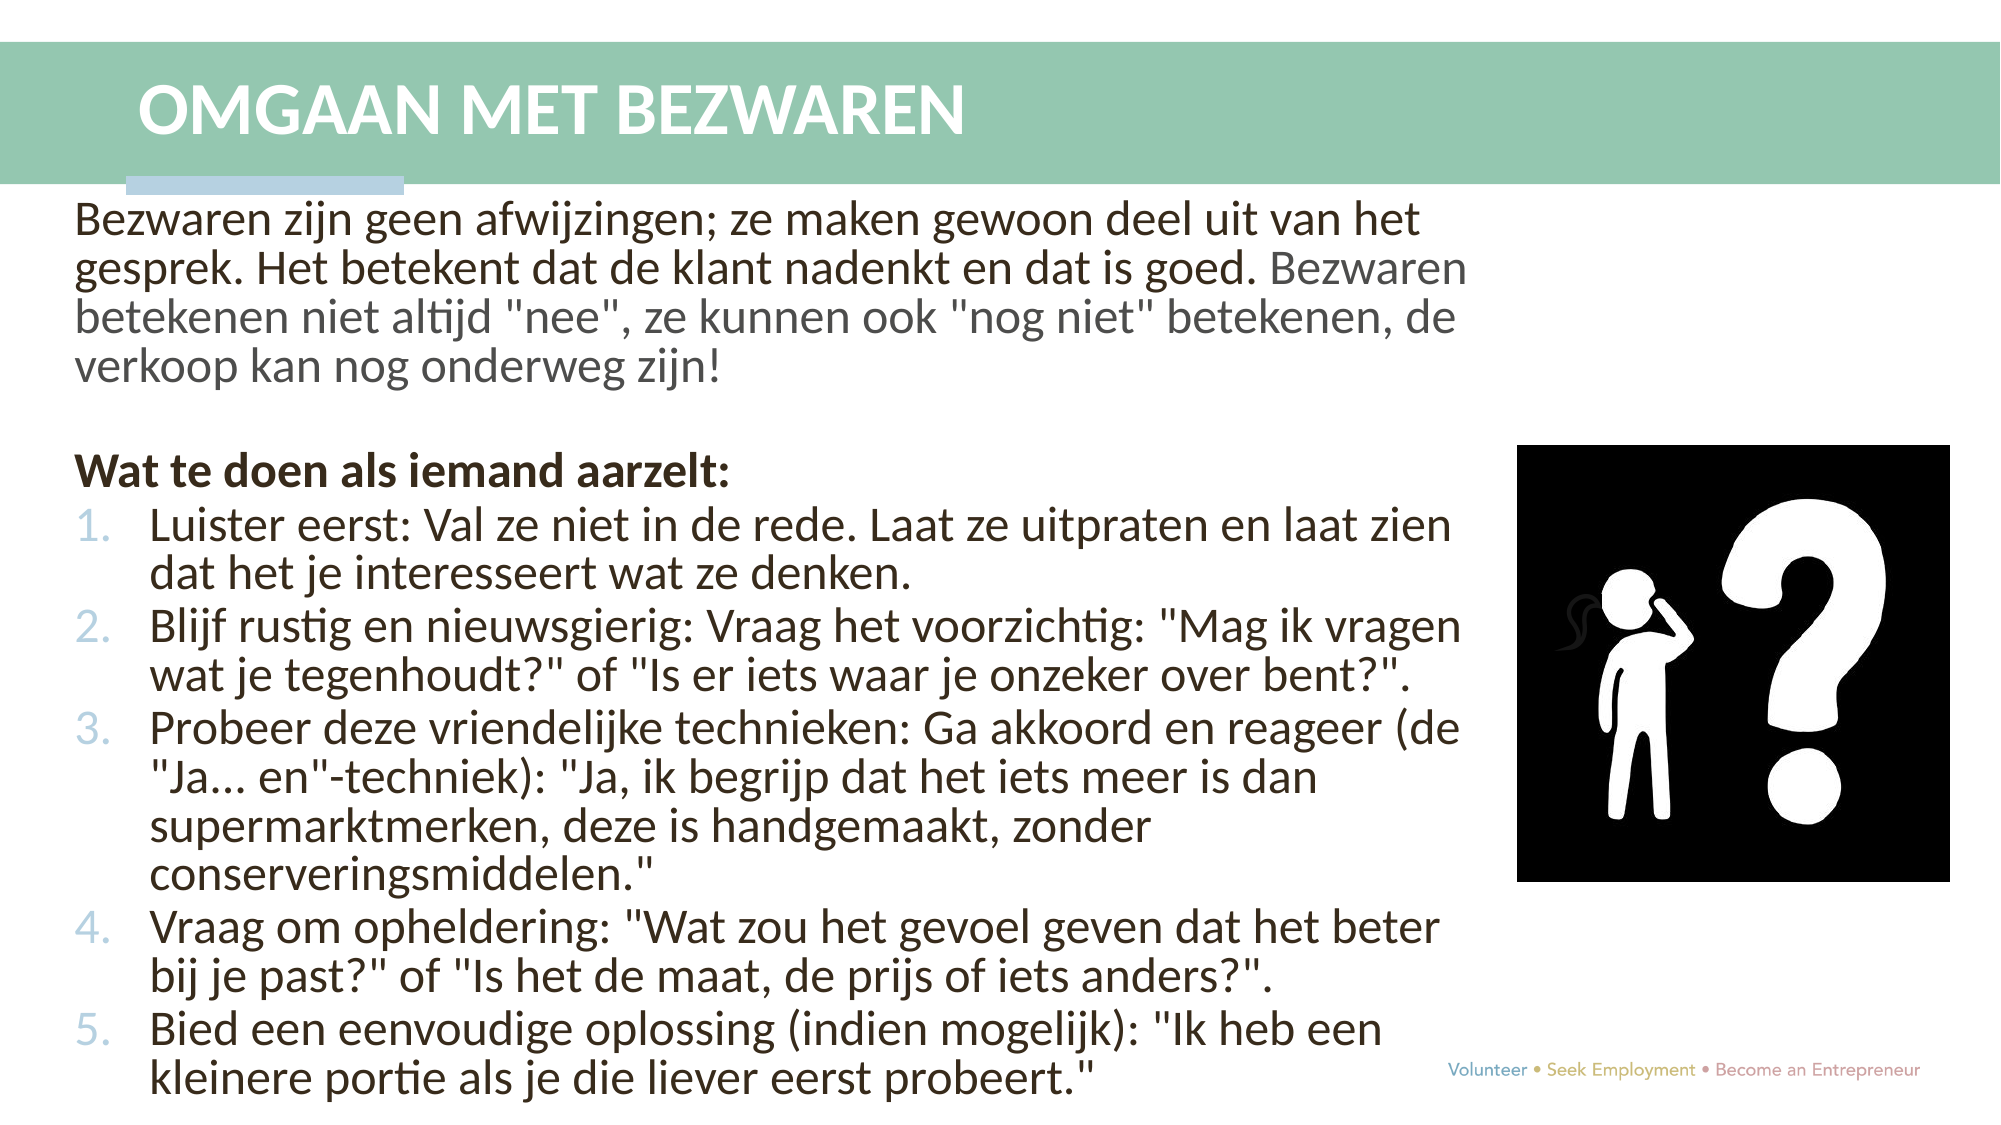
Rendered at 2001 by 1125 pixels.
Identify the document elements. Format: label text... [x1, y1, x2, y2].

list Bezwaren zijn geen afwijzingen; ze maken gewoon deel uit van het gesprek. Het betekent dat de klant nadenkt en dat is goed. Bezwaren betekenen niet altijd "nee", ze kunnen ook "nog niet" betekenen, de verkoop kan nog onderweg zijn! Wat te doen als iemand aarzelt: Luister eerst: Val ze niet in de rede. Laat ze uitpraten en laat zien dat het je interesseert wat ze denken. Blijf rustig en nieuwsgierig: Vraag het voorzichtig: "Mag ik vragen wat je tegenhoudt?" of "Is er iets waar je onzeker over bent?". Probeer deze vriendelijke technieken: Ga akkoord en reageer (de "Ja... en"-techniek): "Ja, ik begrijp dat het iets meer is dan supermarktmerken, deze is handgemaakt, zonder conserveringsmiddelen." Vraag om opheldering: "Wat zou het gevoel geven dat het beter bij je past?" of "Is het de maat, de prijs of iets anders?". Bied een eenvoudige oplossing (indien mogelijk): "Ik heb een kleinere portie als je die liever eerst probeert." [59, 189, 1489, 936]
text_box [1517, 445, 1950, 882]
list OMGAAN MET BEZWAREN [123, 51, 1913, 170]
picture [1418, 1046, 1971, 1103]
